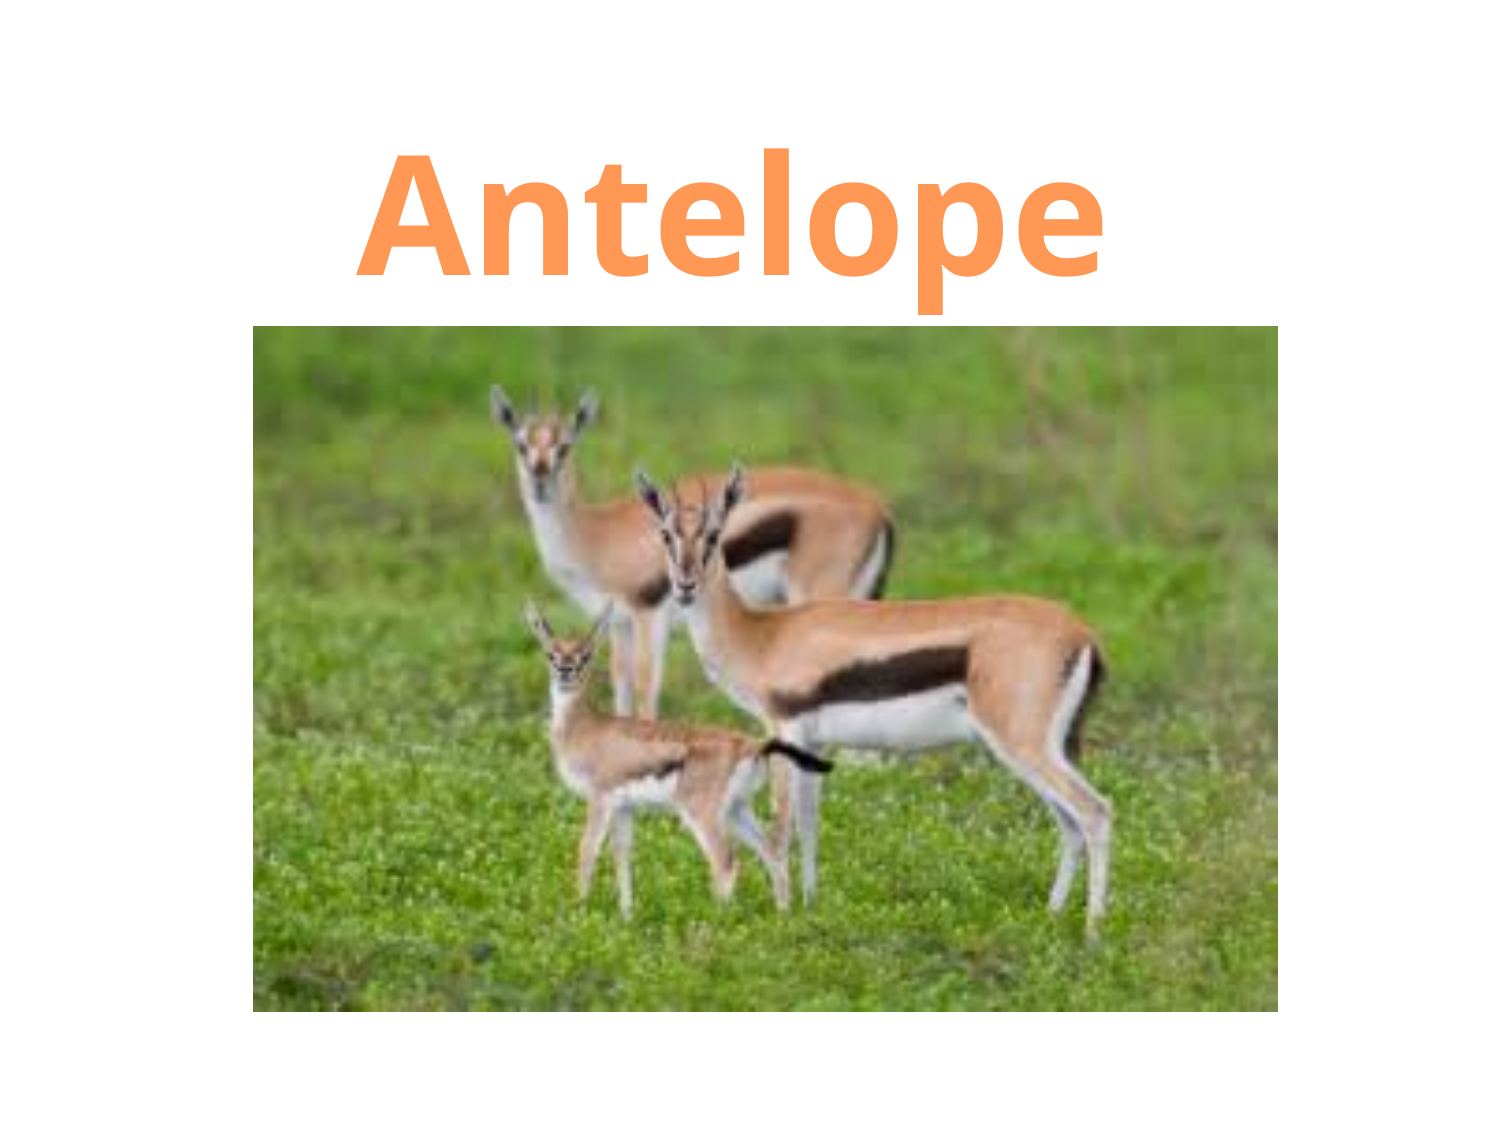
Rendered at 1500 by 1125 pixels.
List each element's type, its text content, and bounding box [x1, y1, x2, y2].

picture [253, 326, 1279, 1012]
text_box Antelope [341, 101, 1125, 317]
